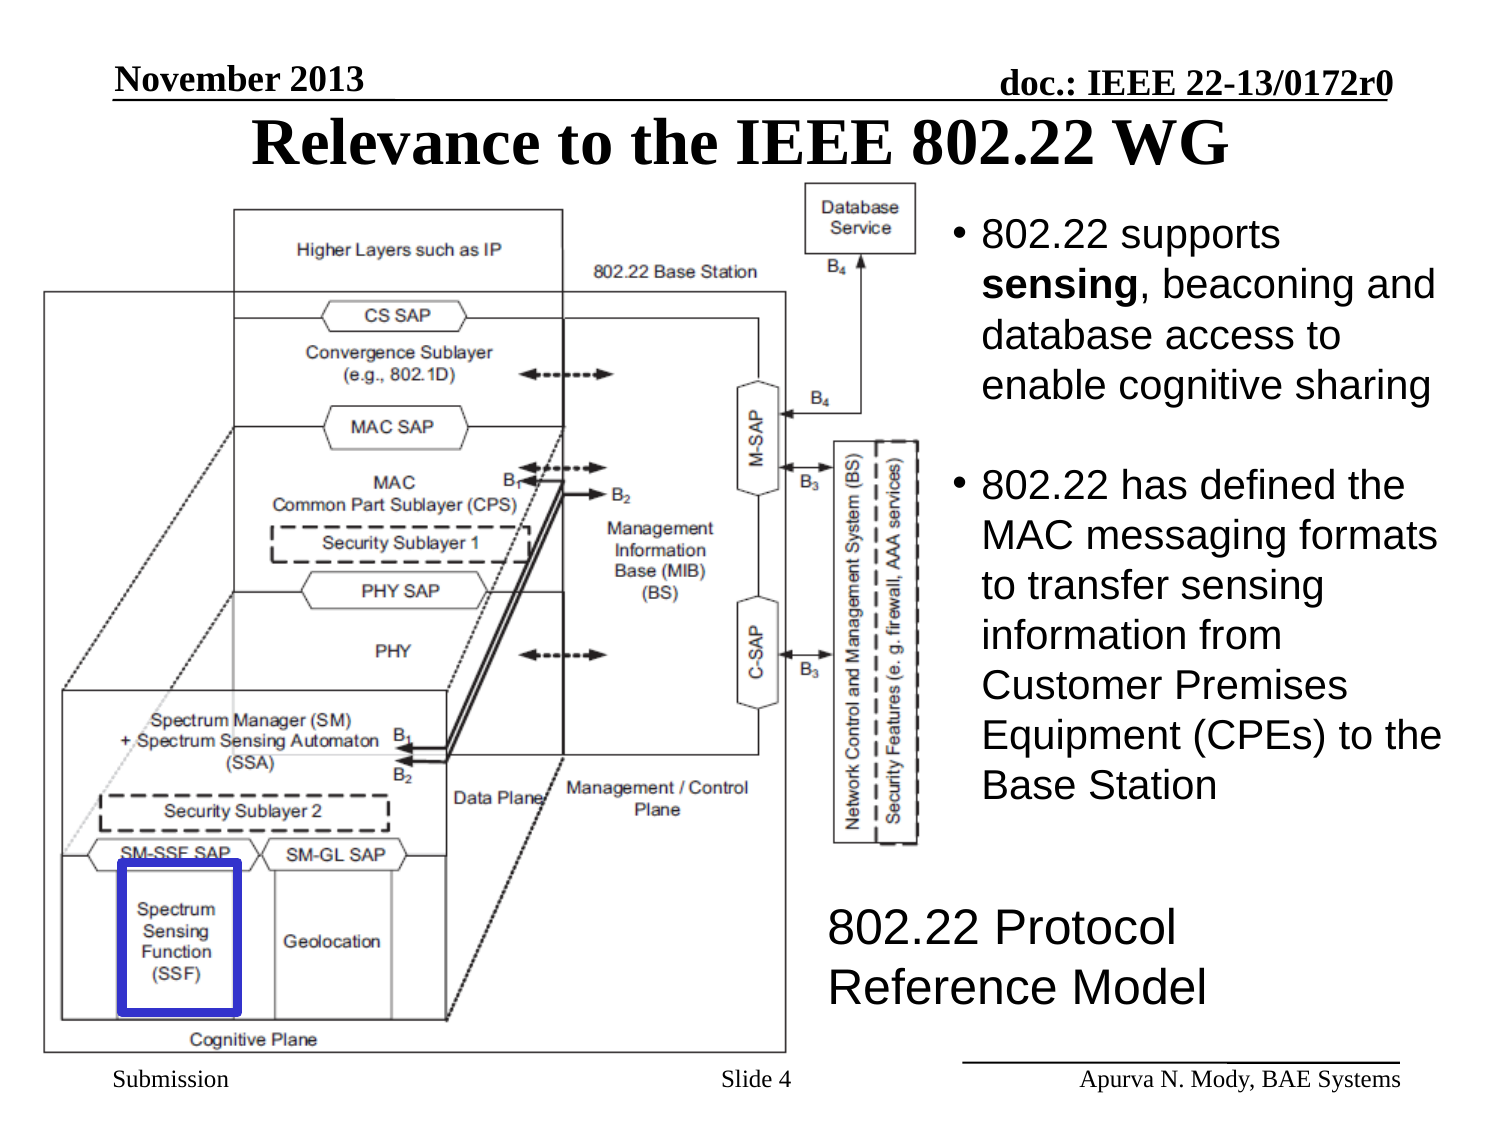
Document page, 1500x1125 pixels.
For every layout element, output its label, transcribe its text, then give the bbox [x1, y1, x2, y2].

title Relevance to the IEEE 802.22 WG [112, 99, 1388, 176]
slide_number Slide 4 [712, 1074, 800, 1123]
picture [12, 174, 963, 1066]
text_box 802.22 supports sensing, beaconing and database access to enable cognitive sharing 802.22 has defined the MAC messaging formats to transfer sensing information from Customer Premises Equipment (CPEs) to the Base Station [966, 199, 1475, 815]
text_box 802.22 Protocol Reference Model [966, 887, 1388, 1023]
footer Apurva N. Mody, BAE Systems [902, 1061, 1402, 1093]
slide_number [114, 54, 540, 99]
